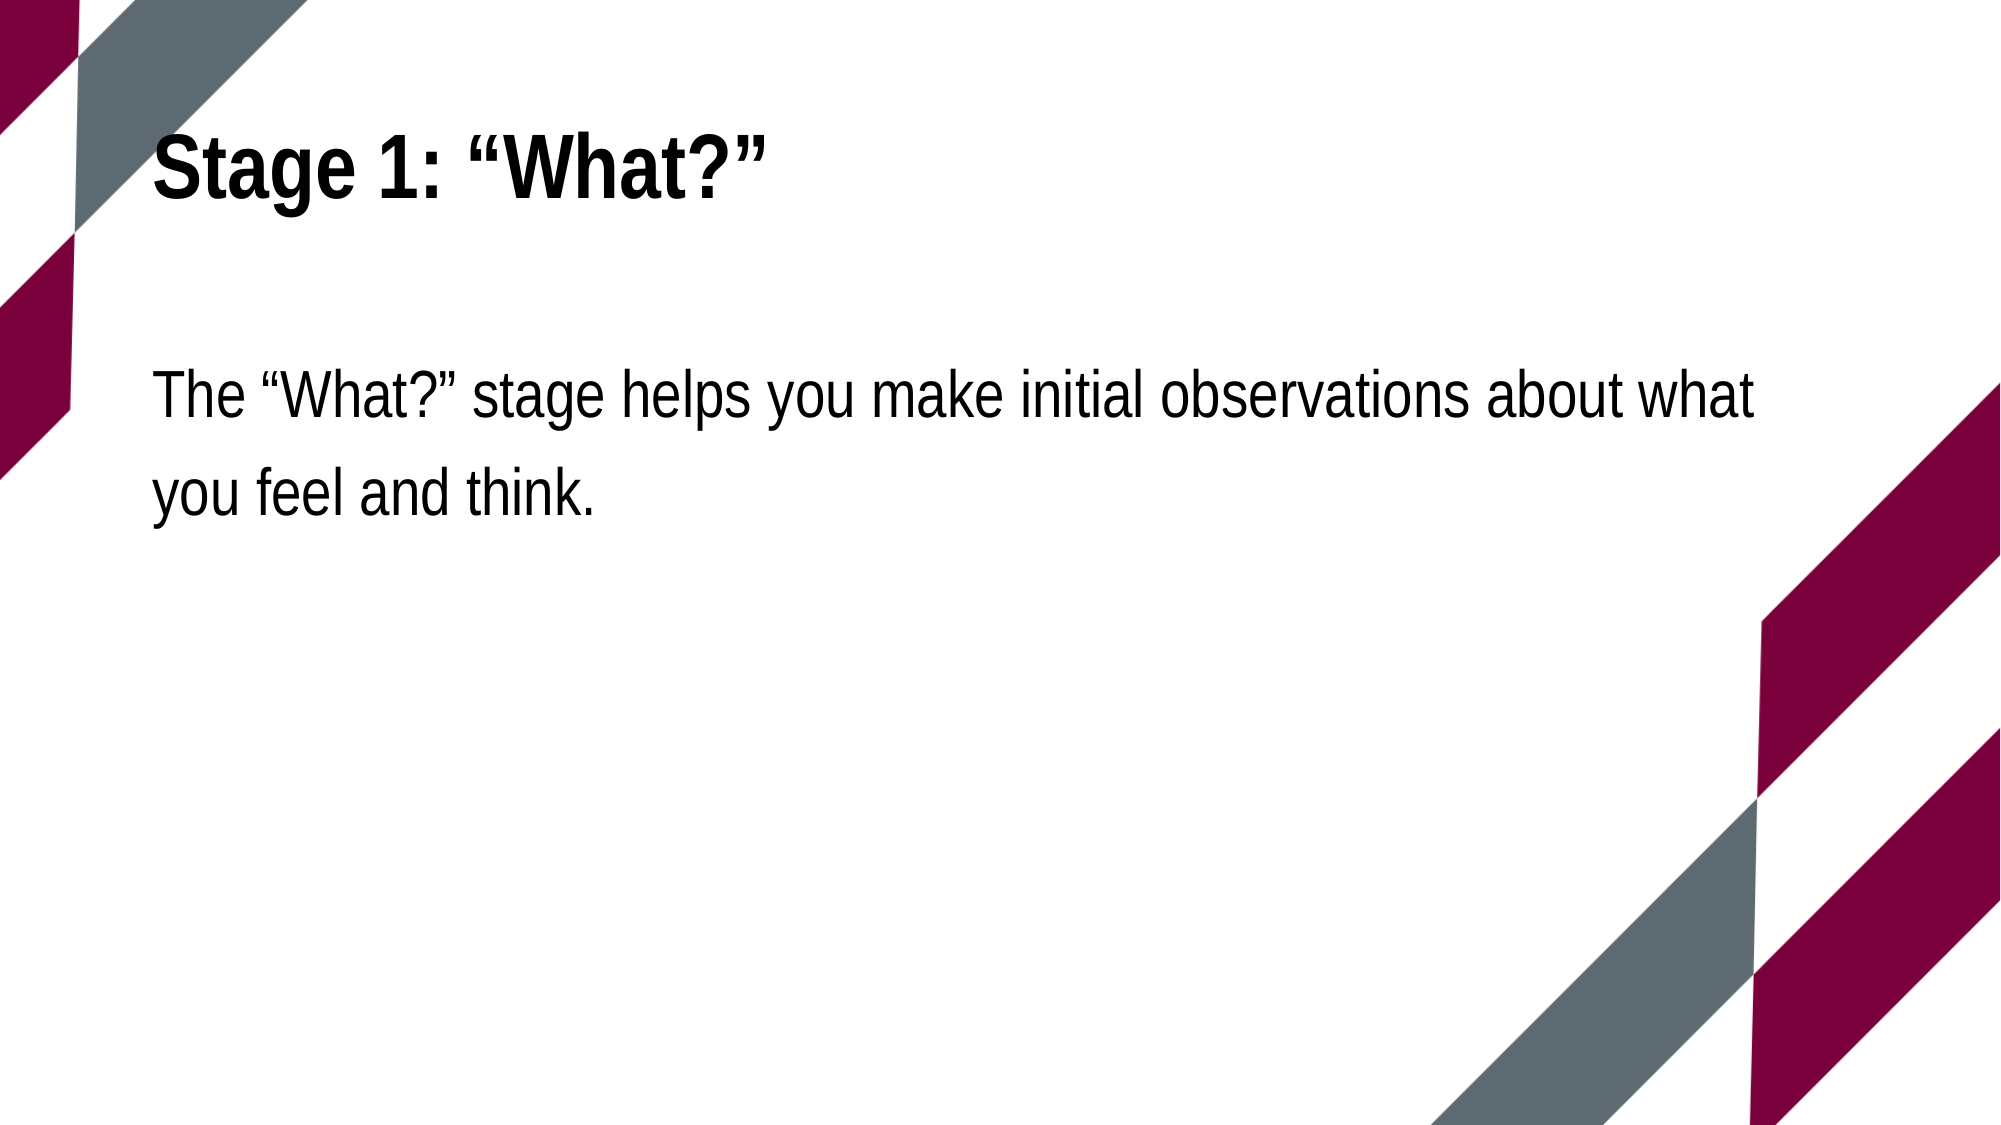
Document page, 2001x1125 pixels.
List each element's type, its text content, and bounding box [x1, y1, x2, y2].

list The “What?” stage helps you make initial observations about what you feel and think. [137, 325, 1790, 963]
picture [0, 0, 2001, 1125]
title Stage 1: “What?” [137, 59, 1863, 278]
